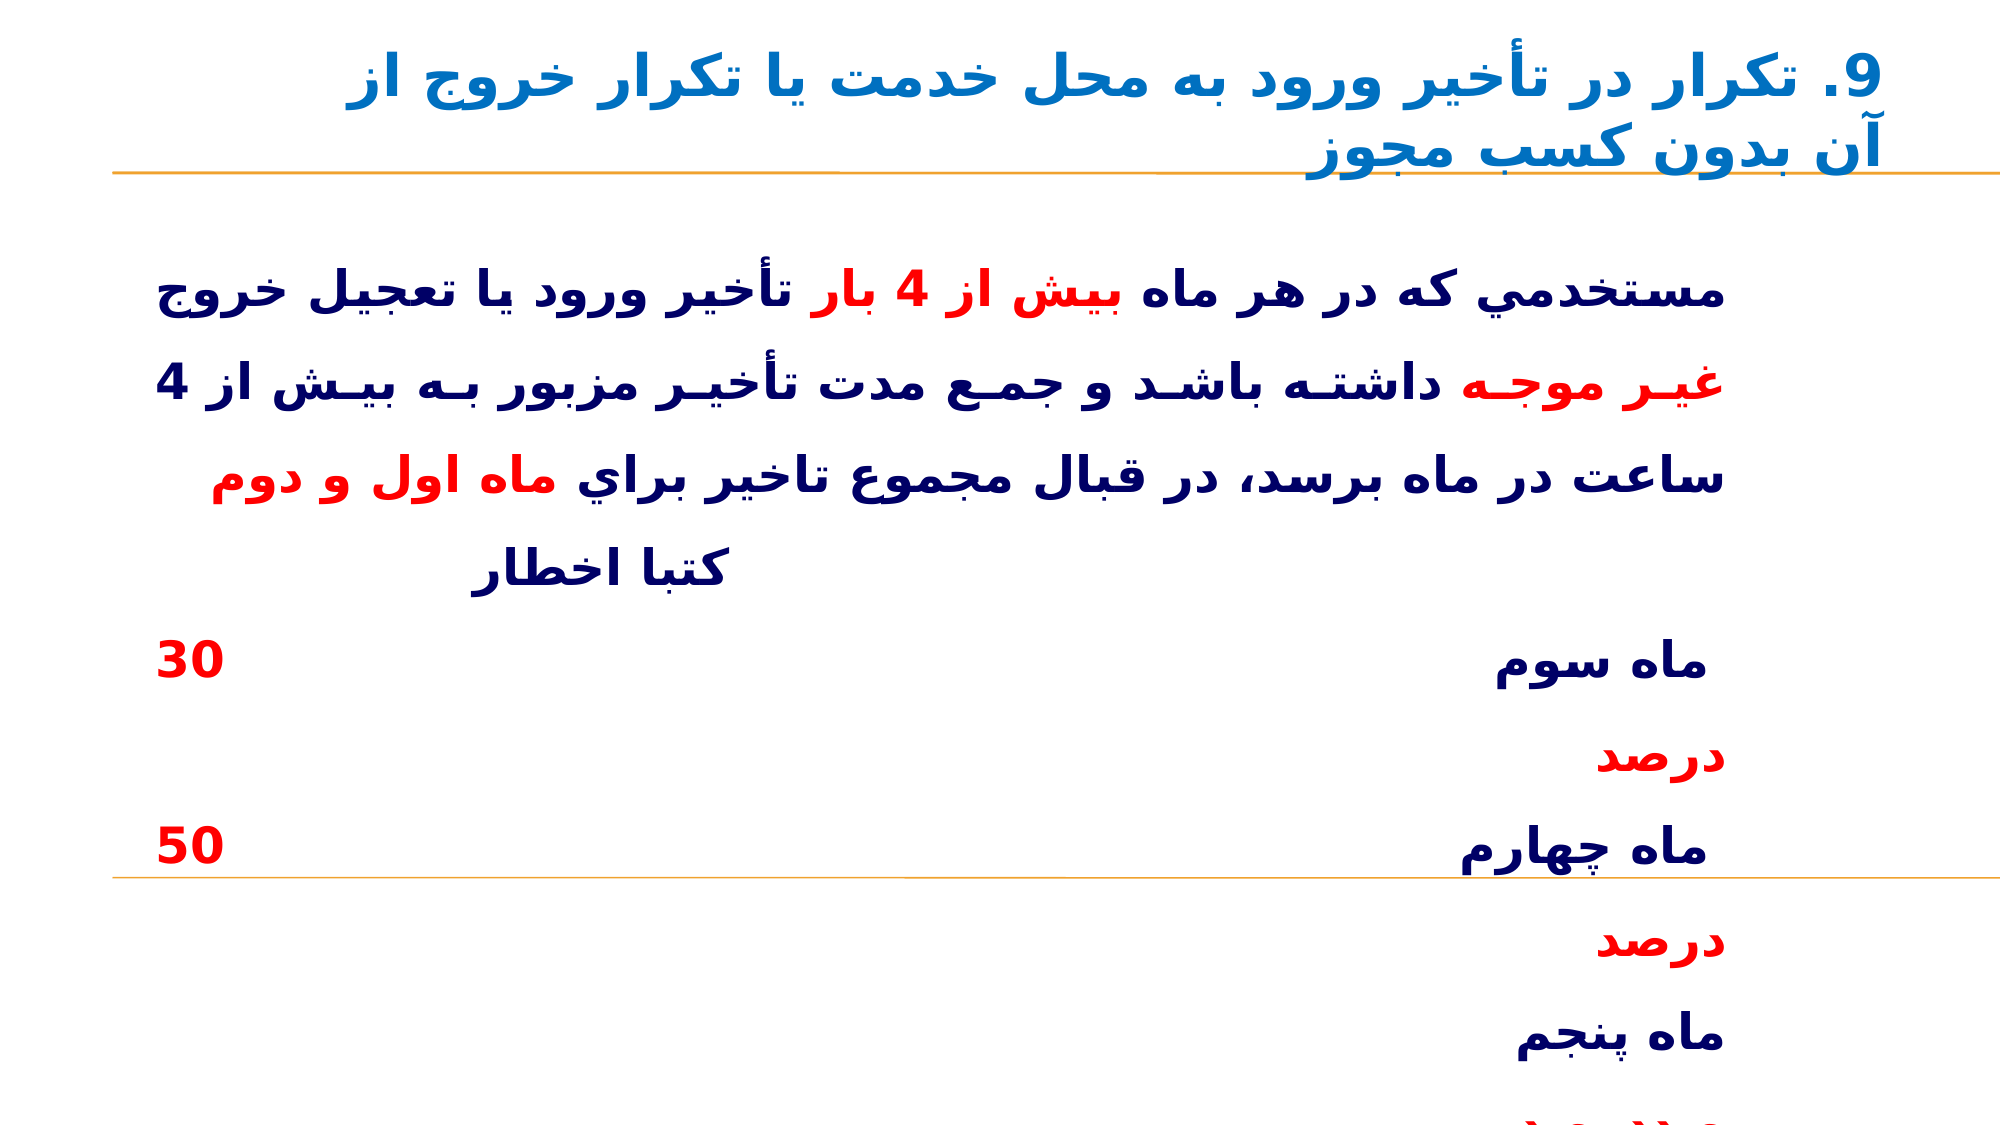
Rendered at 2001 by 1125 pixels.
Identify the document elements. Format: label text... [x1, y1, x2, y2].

text_box مستخدمي كه در هر ماه بيش از 4 بار تأخير ورود يا تعجيل خروج غير موجه داشته باشد و جمع مدت تأخير مزبور به بيش از 4 ساعت در ماه برسد، در قبال مجموع تاخير براي ماه اول و دوم كتبا اخطار ماه سوم 30 درصد ماه چهارم 50 درصد ماه پنجم صددرصد فوق العاده شغل کسر خواهد شد. صورت تكرار، پرونده مستخدم جهت رسيدگي به "هيأت رسيدگي به تخلفات اداري" ارجاع خواهد گرديد. [141, 215, 1742, 1125]
text_box 9. تكرار در تأخير ورود به محل خدمت يا تكرار خروج از آن بدون كسب مجوز [249, 30, 1899, 186]
